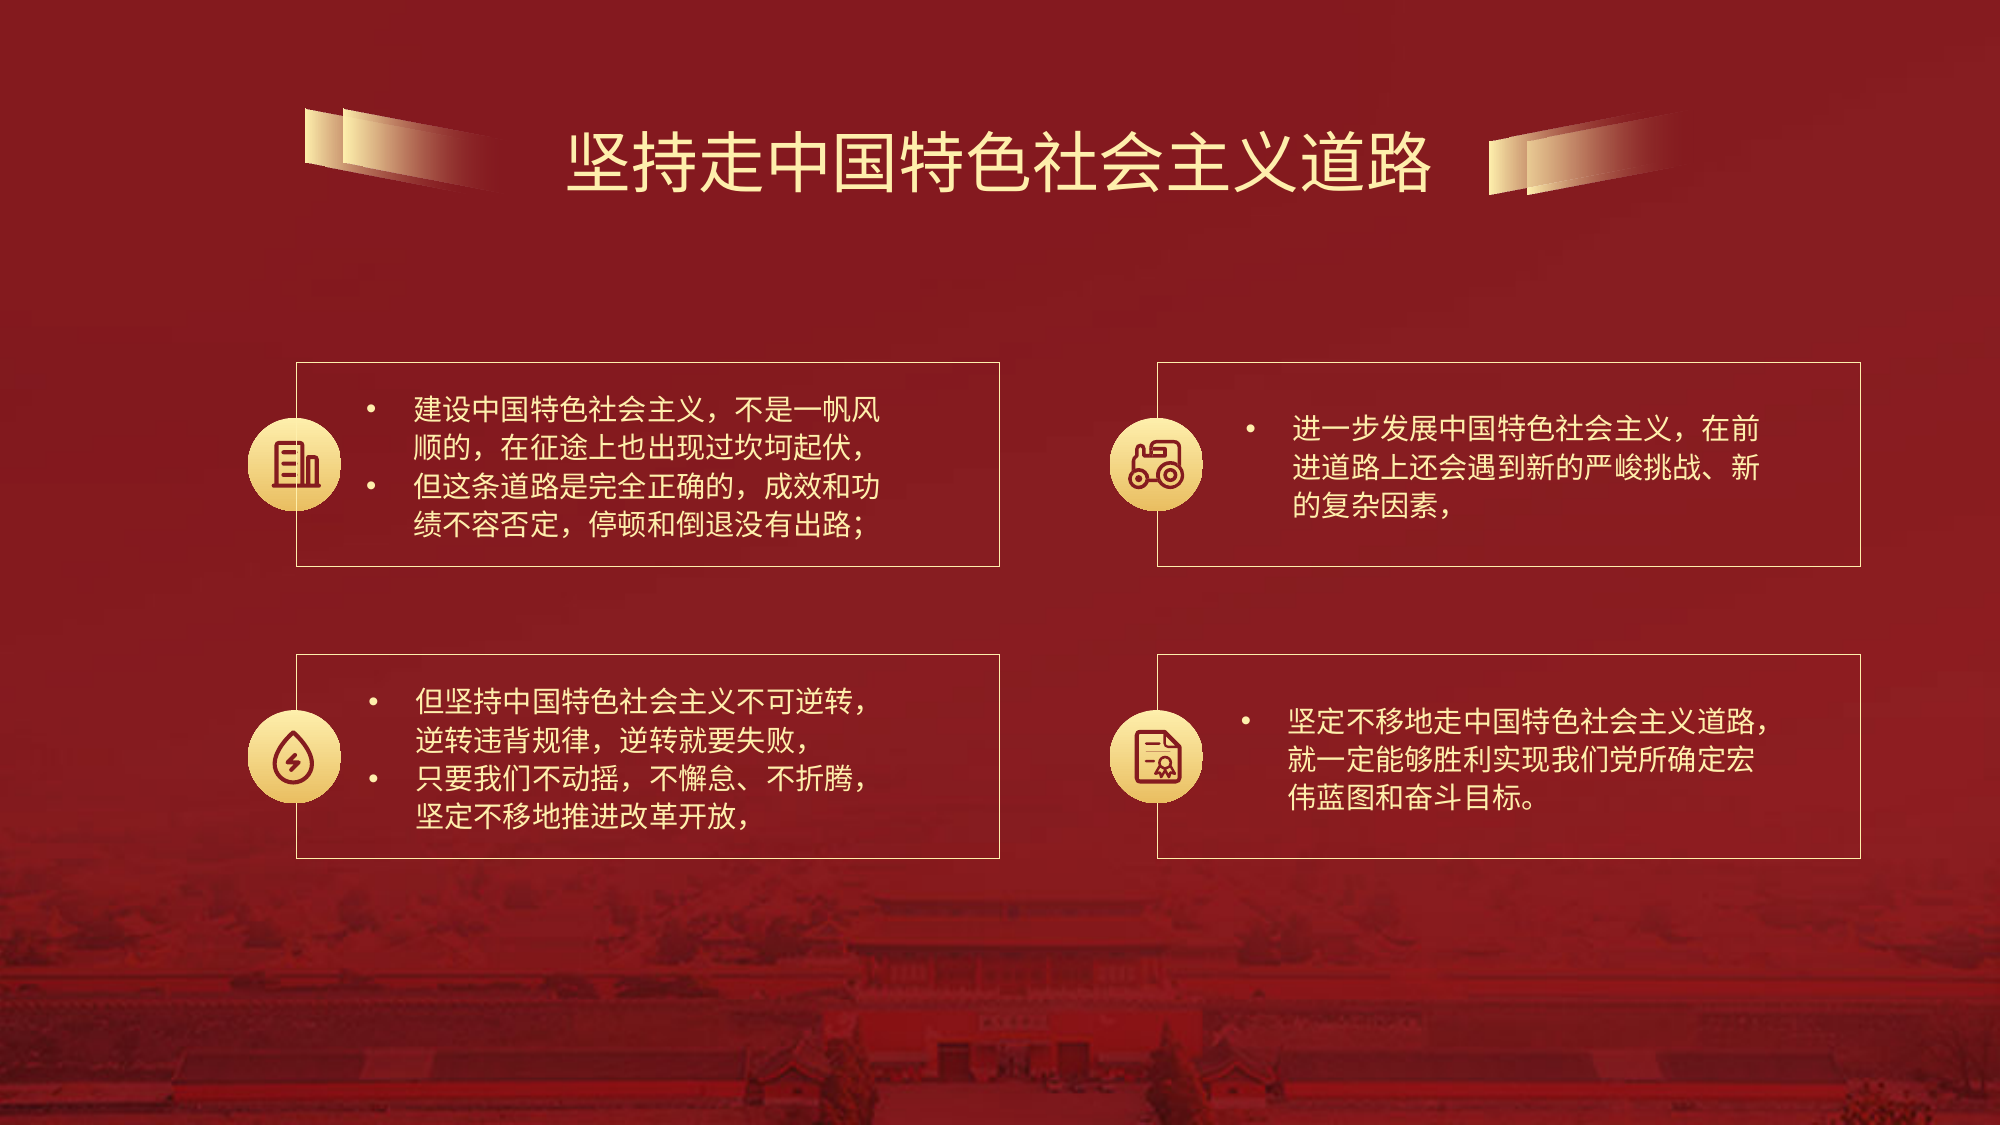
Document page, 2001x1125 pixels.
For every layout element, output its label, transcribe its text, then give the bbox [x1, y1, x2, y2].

text_box 坚持走中国特色社会主义道路 [372, 113, 1626, 209]
text_box [1108, 416, 1204, 512]
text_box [1489, 108, 1695, 195]
text_box 坚定不移地走中国特色社会主义道路，就一定能够胜利实现我们党所确定宏伟蓝图和奋斗目标。 [1225, 692, 1776, 823]
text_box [263, 725, 326, 788]
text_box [268, 436, 325, 493]
picture [0, 0, 2000, 1125]
text_box [1108, 709, 1204, 805]
text_box [246, 709, 343, 805]
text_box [1123, 431, 1189, 497]
text_box [1134, 729, 1182, 784]
text_box 但坚持中国特色社会主义不可逆转，逆转违背规律，逆转就要失败， 只要我们不动摇，不懈怠、不折腾，坚定不移地推进改革开放， [353, 672, 903, 842]
text_box [296, 362, 1000, 567]
text_box [1157, 362, 1861, 567]
text_box [246, 416, 296, 512]
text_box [305, 108, 511, 195]
text_box 进一步发展中国特色社会主义，在前进道路上还会遇到新的严峻挑战、新的复杂因素， [1230, 399, 1781, 530]
text_box [1157, 654, 1861, 859]
text_box [296, 654, 1000, 859]
